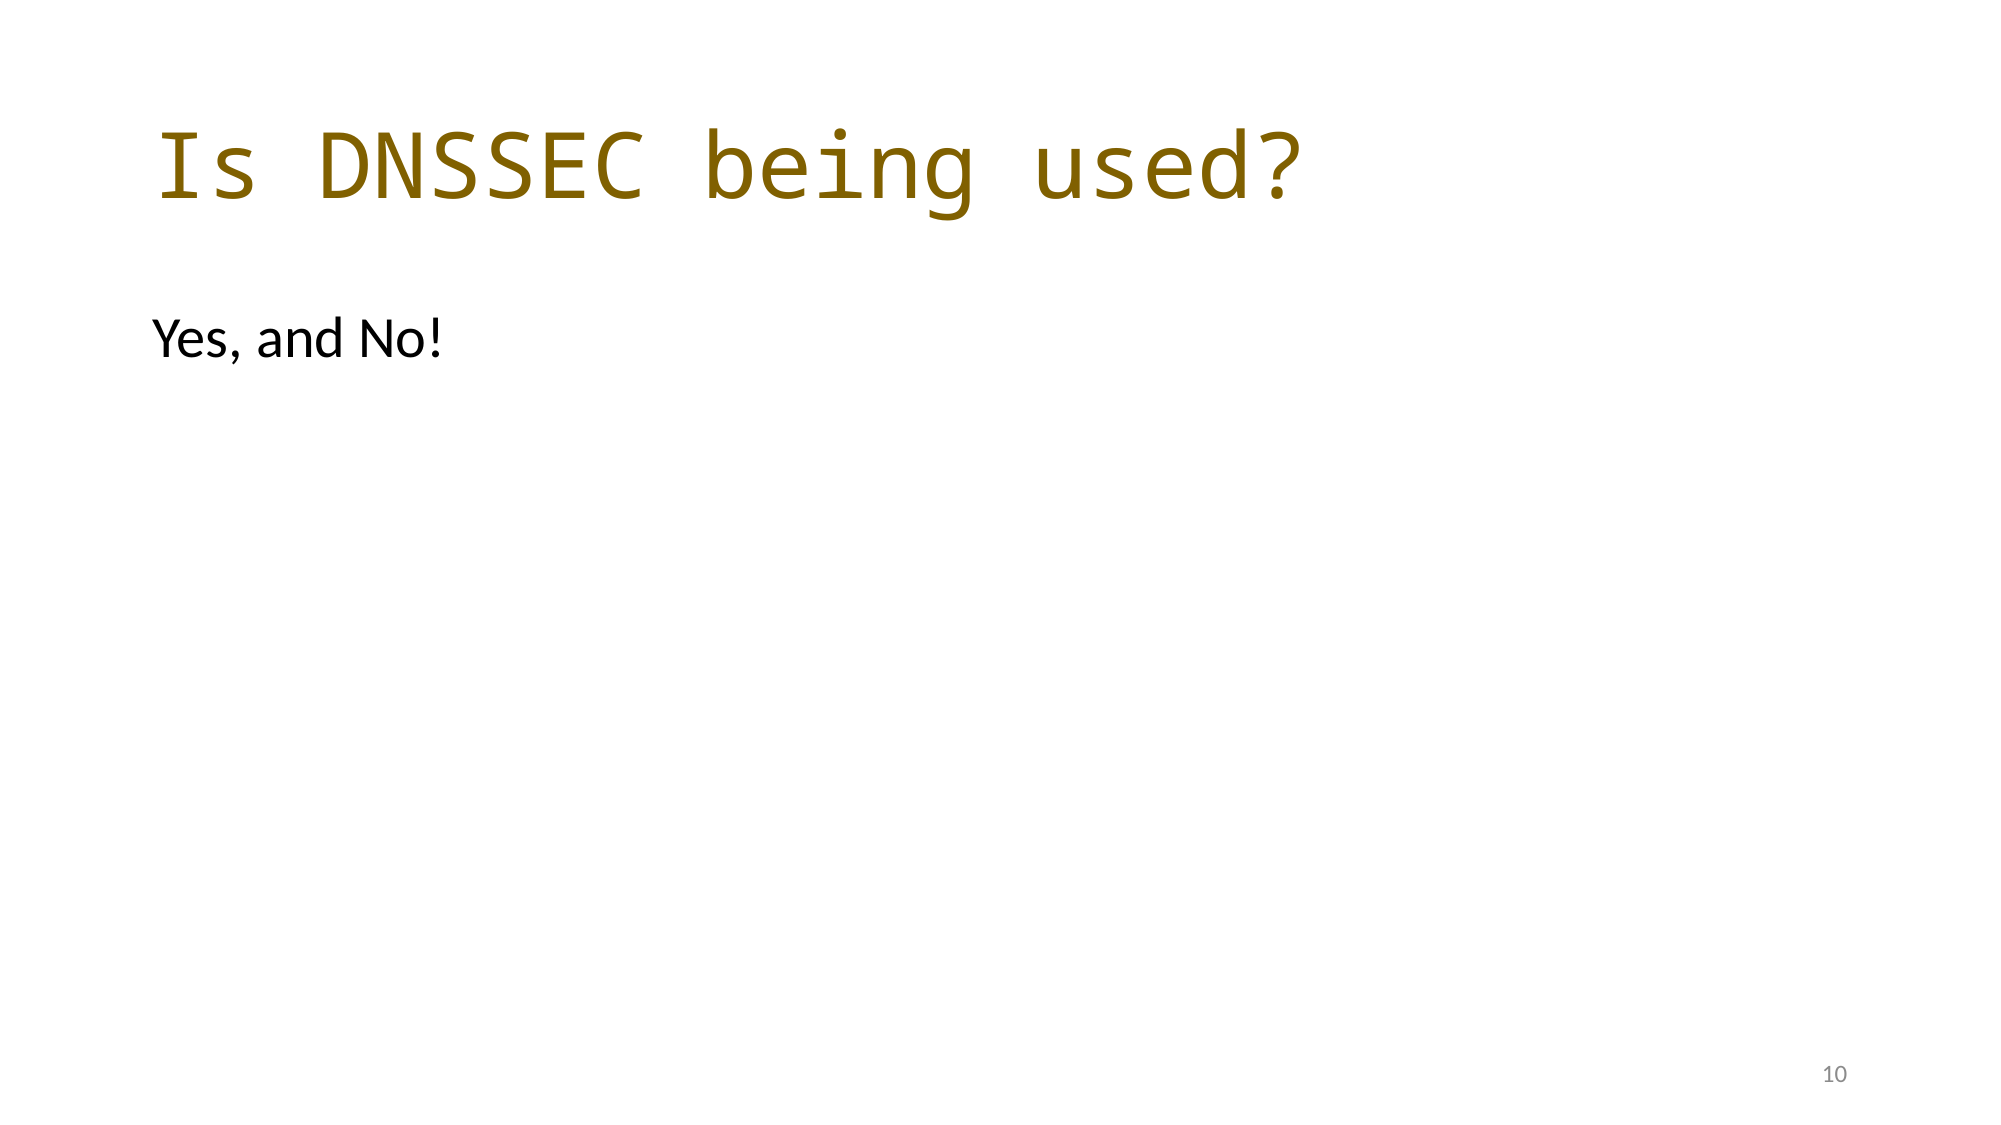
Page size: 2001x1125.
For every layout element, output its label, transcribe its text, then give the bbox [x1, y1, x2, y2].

title Is DNSSEC being used? [137, 59, 1863, 278]
list Yes, and No! [137, 299, 1863, 1014]
slide_number 10 [1412, 1042, 1863, 1103]
